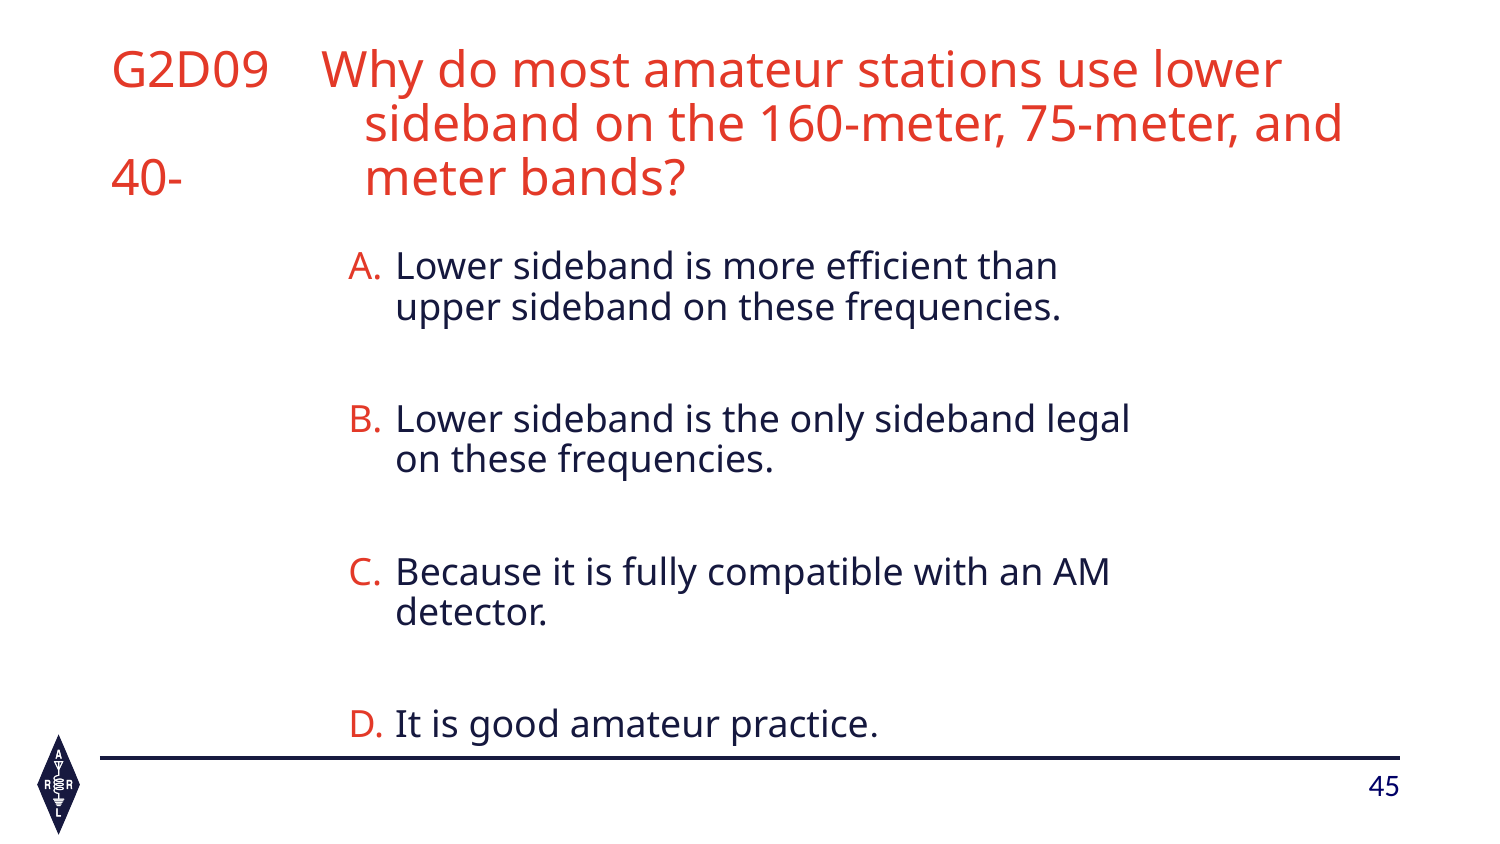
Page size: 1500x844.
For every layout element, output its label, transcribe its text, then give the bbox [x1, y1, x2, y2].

picture [37, 734, 80, 835]
list Lower sideband is more efficient than upper sideband on these frequencies. Lower sideband is the only sideband legal on these frequencies. Because it is fully compatible with an AM detector. It is good amateur practice. [348, 241, 1152, 766]
title G2D09 Why do most amateur stations use lower sideband on the 160-meter, 75-meter, and 40- meter bands? [110, 38, 1390, 204]
slide_number 45 [1302, 761, 1400, 807]
